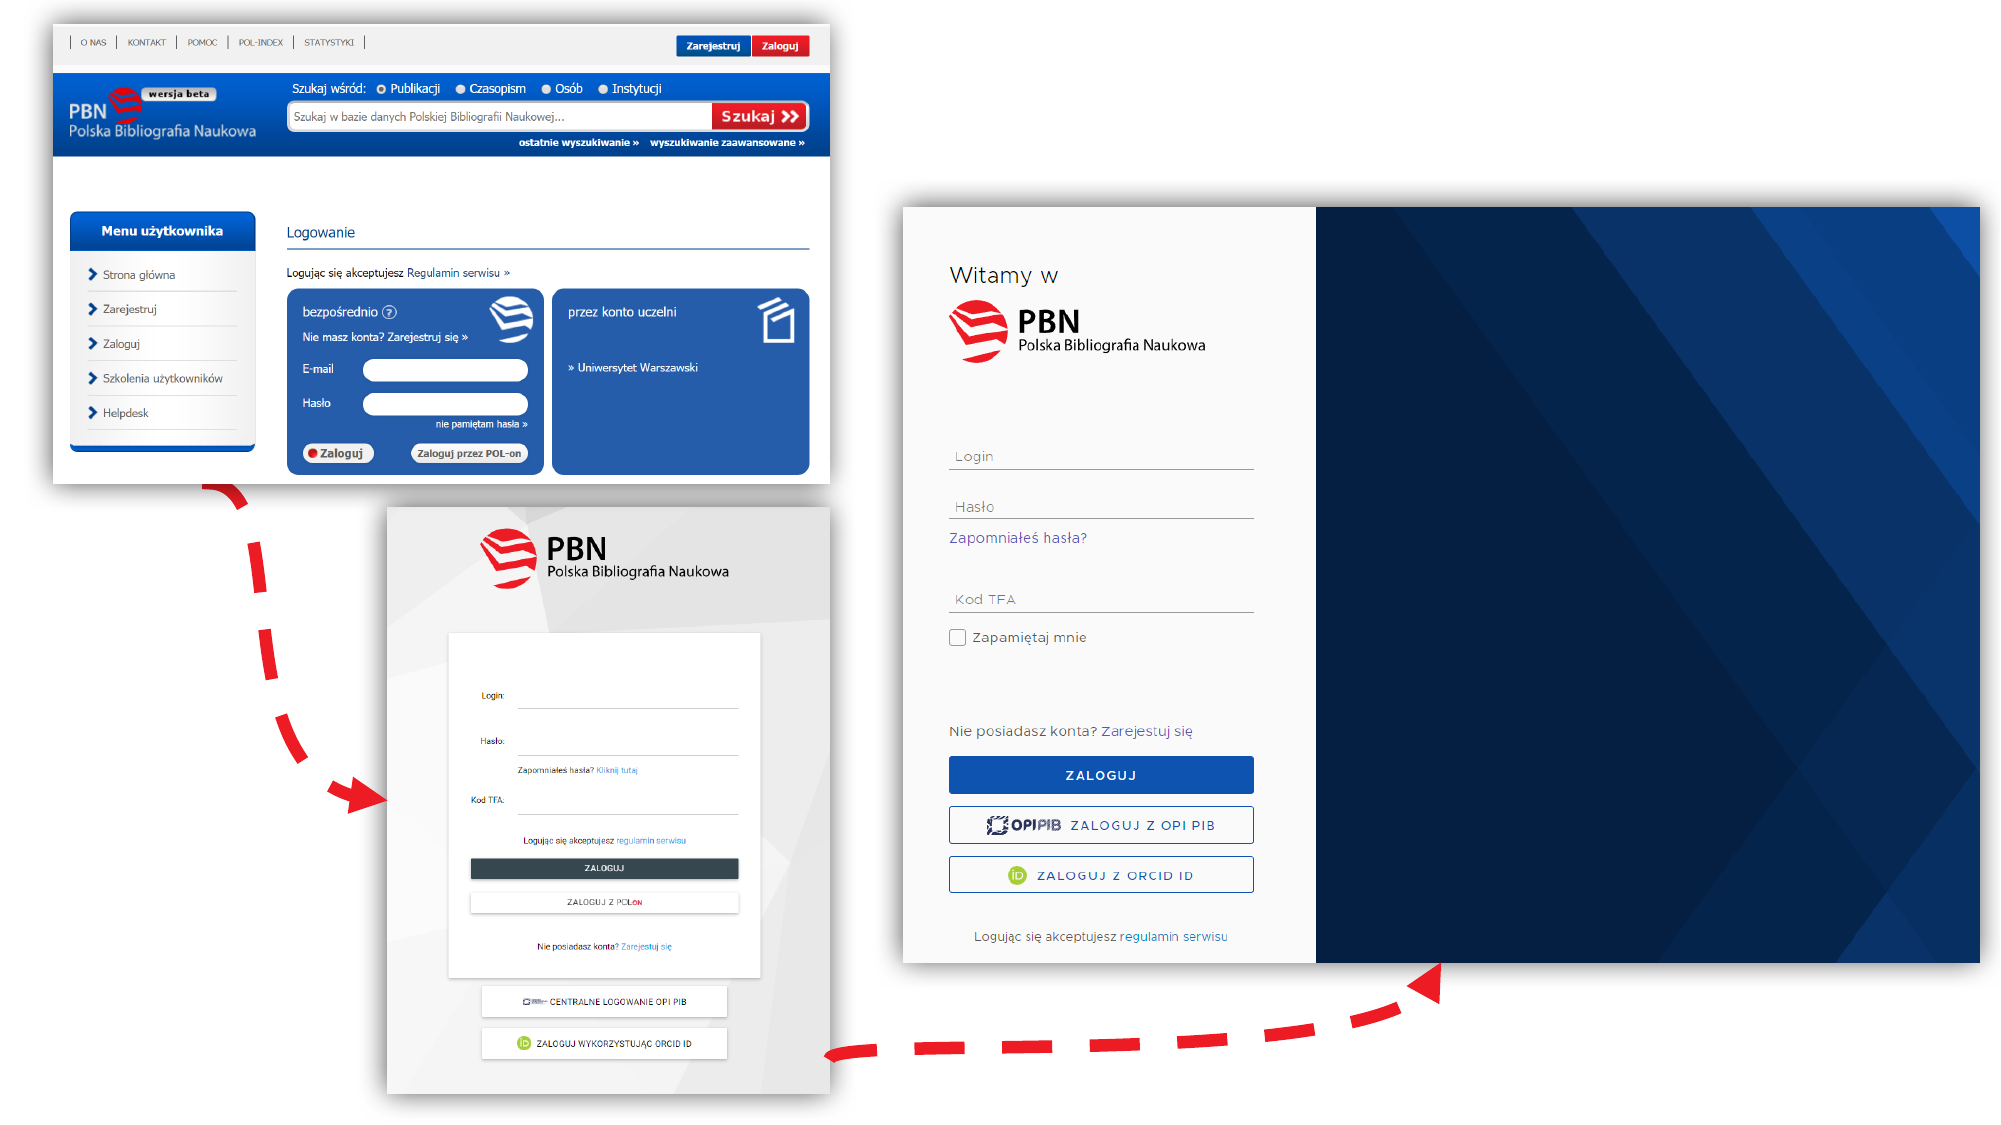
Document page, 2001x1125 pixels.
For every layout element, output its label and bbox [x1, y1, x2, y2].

picture [53, 24, 830, 484]
text_box [139, 552, 457, 732]
text_box [828, 962, 1442, 1060]
picture [387, 507, 830, 1094]
picture [903, 207, 1980, 963]
